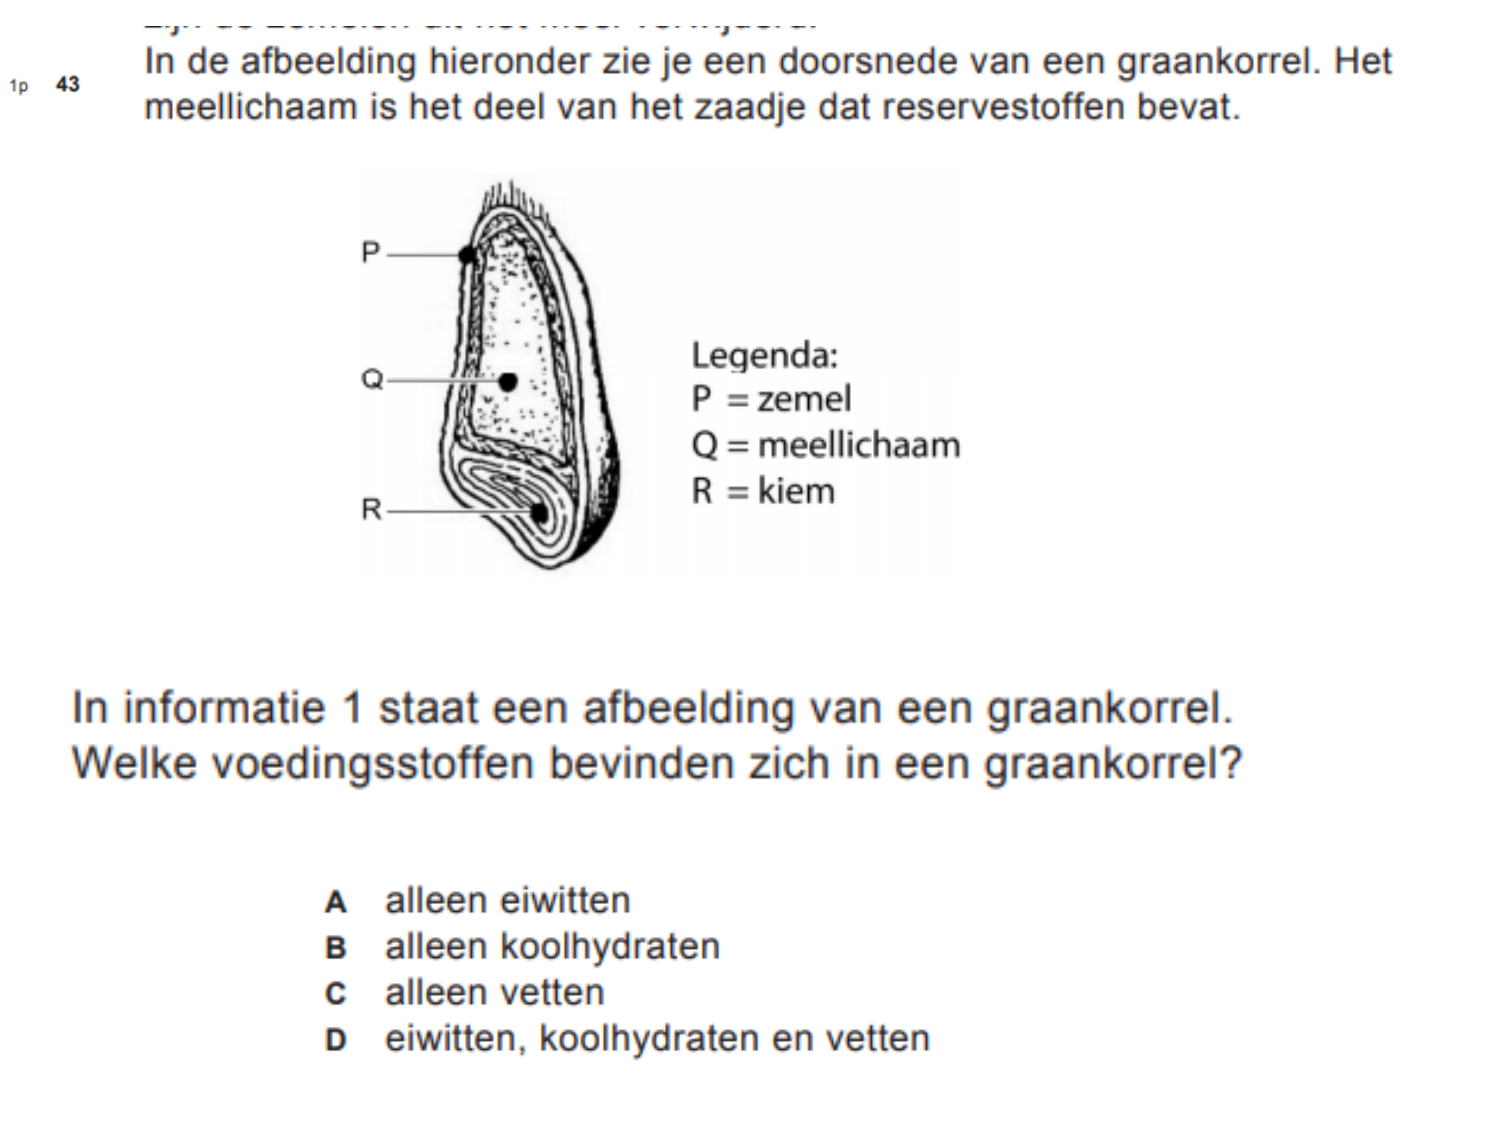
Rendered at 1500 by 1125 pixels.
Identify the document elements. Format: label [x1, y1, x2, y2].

picture [0, 53, 89, 111]
picture [100, 25, 1425, 600]
picture [65, 654, 1271, 793]
picture [294, 881, 995, 1105]
